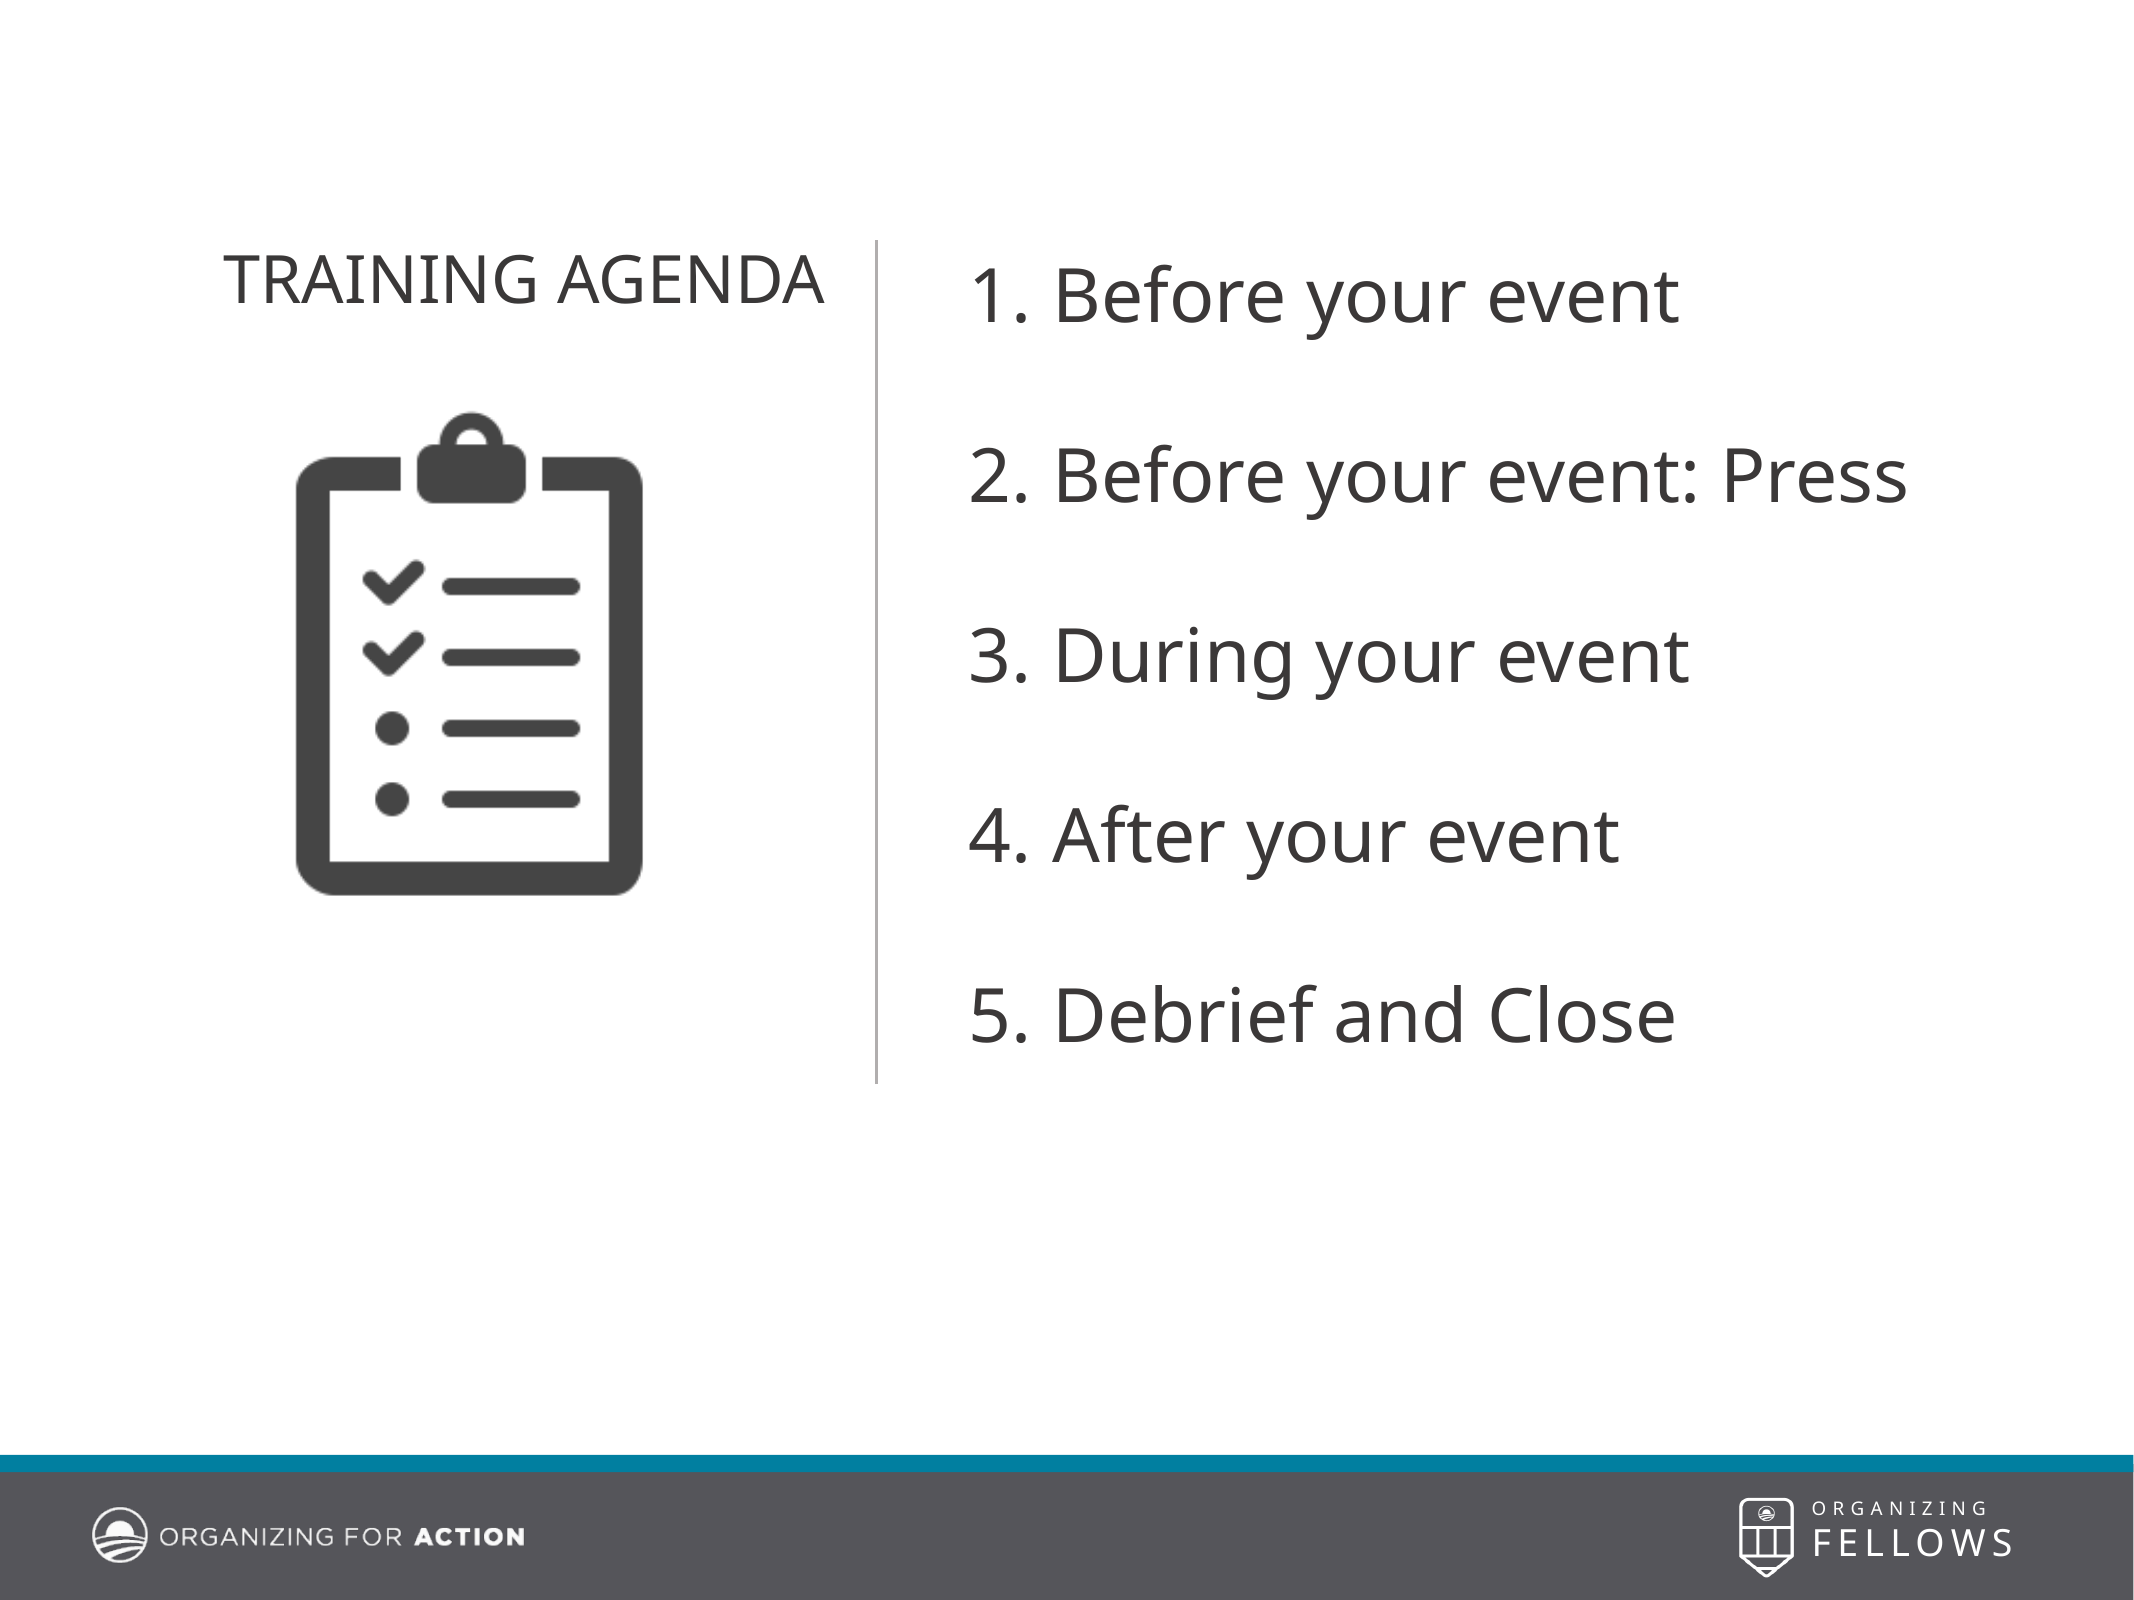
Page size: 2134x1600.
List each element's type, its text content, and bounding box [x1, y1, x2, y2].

text_box TRAINING AGENDA [104, 229, 841, 325]
picture [205, 391, 739, 926]
picture [0, 1473, 2134, 1600]
text_box Before your event Before your event: Press During your event After your event Debrief and Close [953, 240, 2095, 1156]
